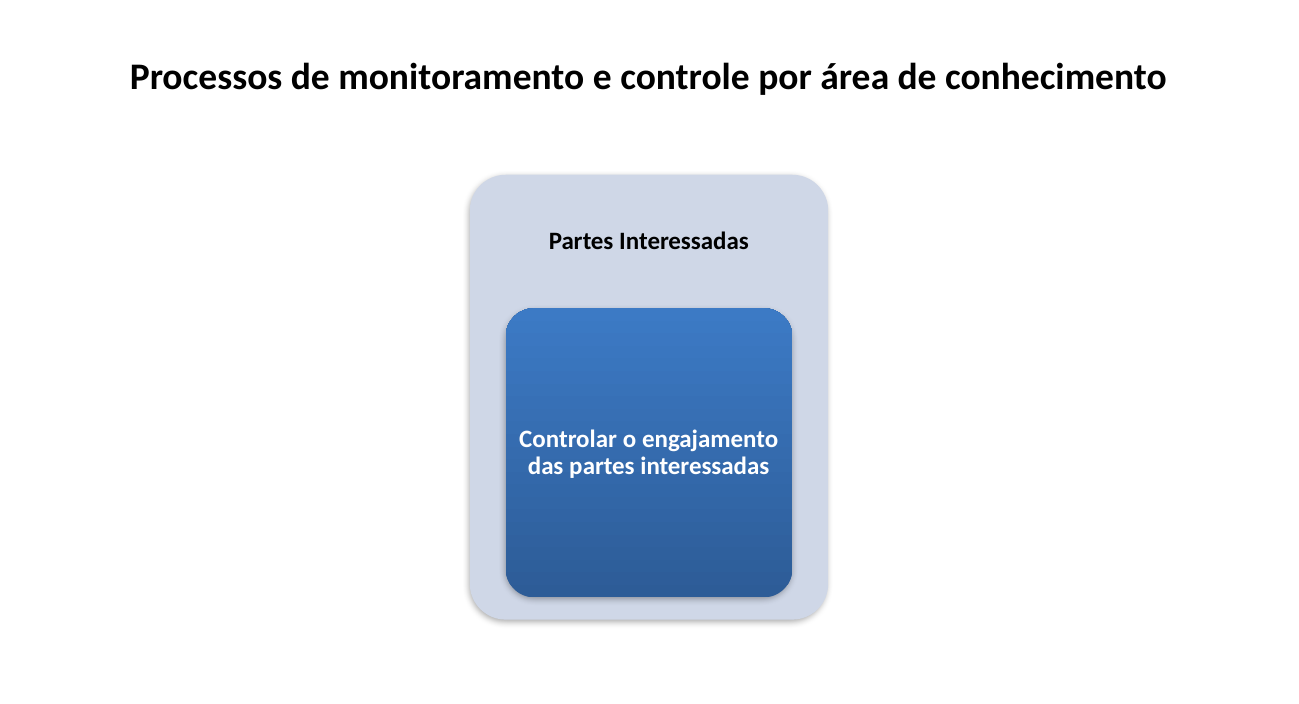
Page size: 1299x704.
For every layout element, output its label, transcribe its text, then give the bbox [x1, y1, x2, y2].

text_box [469, 174, 829, 620]
text_box Processos de monitoramento e controle por área de conhecimento [0, 44, 1299, 106]
